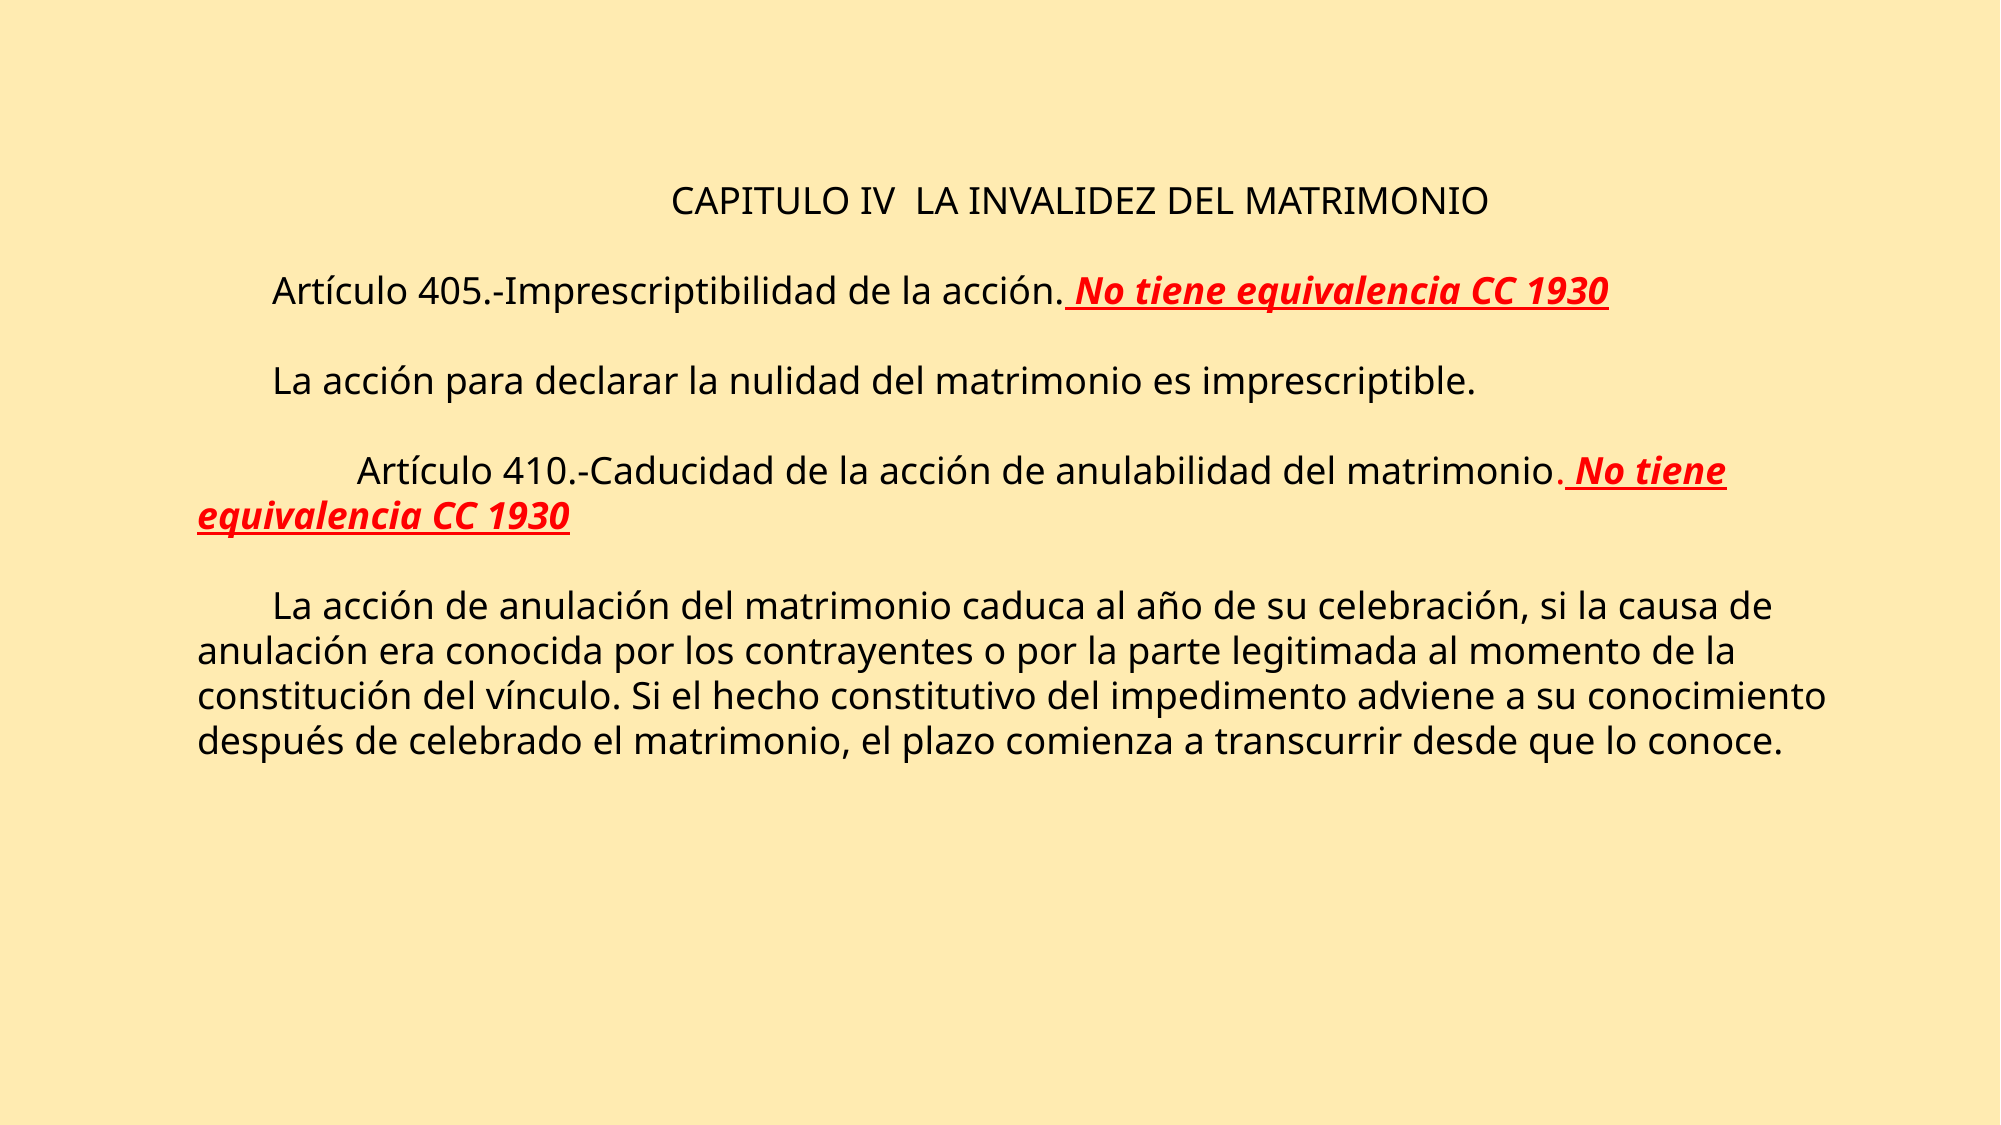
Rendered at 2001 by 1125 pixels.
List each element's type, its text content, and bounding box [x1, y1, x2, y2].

text_box CAPITULO IV LA INVALIDEZ DEL MATRIMONIO Artículo 405.-Imprescriptibilidad de la acción. No tiene equivalencia CC 1930 La acción para declarar la nulidad del matrimonio es imprescriptible. Artículo 410.-Caducidad de la acción de anulabilidad del matrimonio. No tiene equivalencia CC 1930 La acción de anulación del matrimonio caduca al año de su celebración, si la causa de anulación era conocida por los contrayentes o por la parte legitimada al momento de la constitución del vínculo. Si el hecho constitutivo del impedimento adviene a su conocimiento después de celebrado el matrimonio, el plazo comienza a transcurrir desde que lo conoce. [182, 124, 1904, 815]
